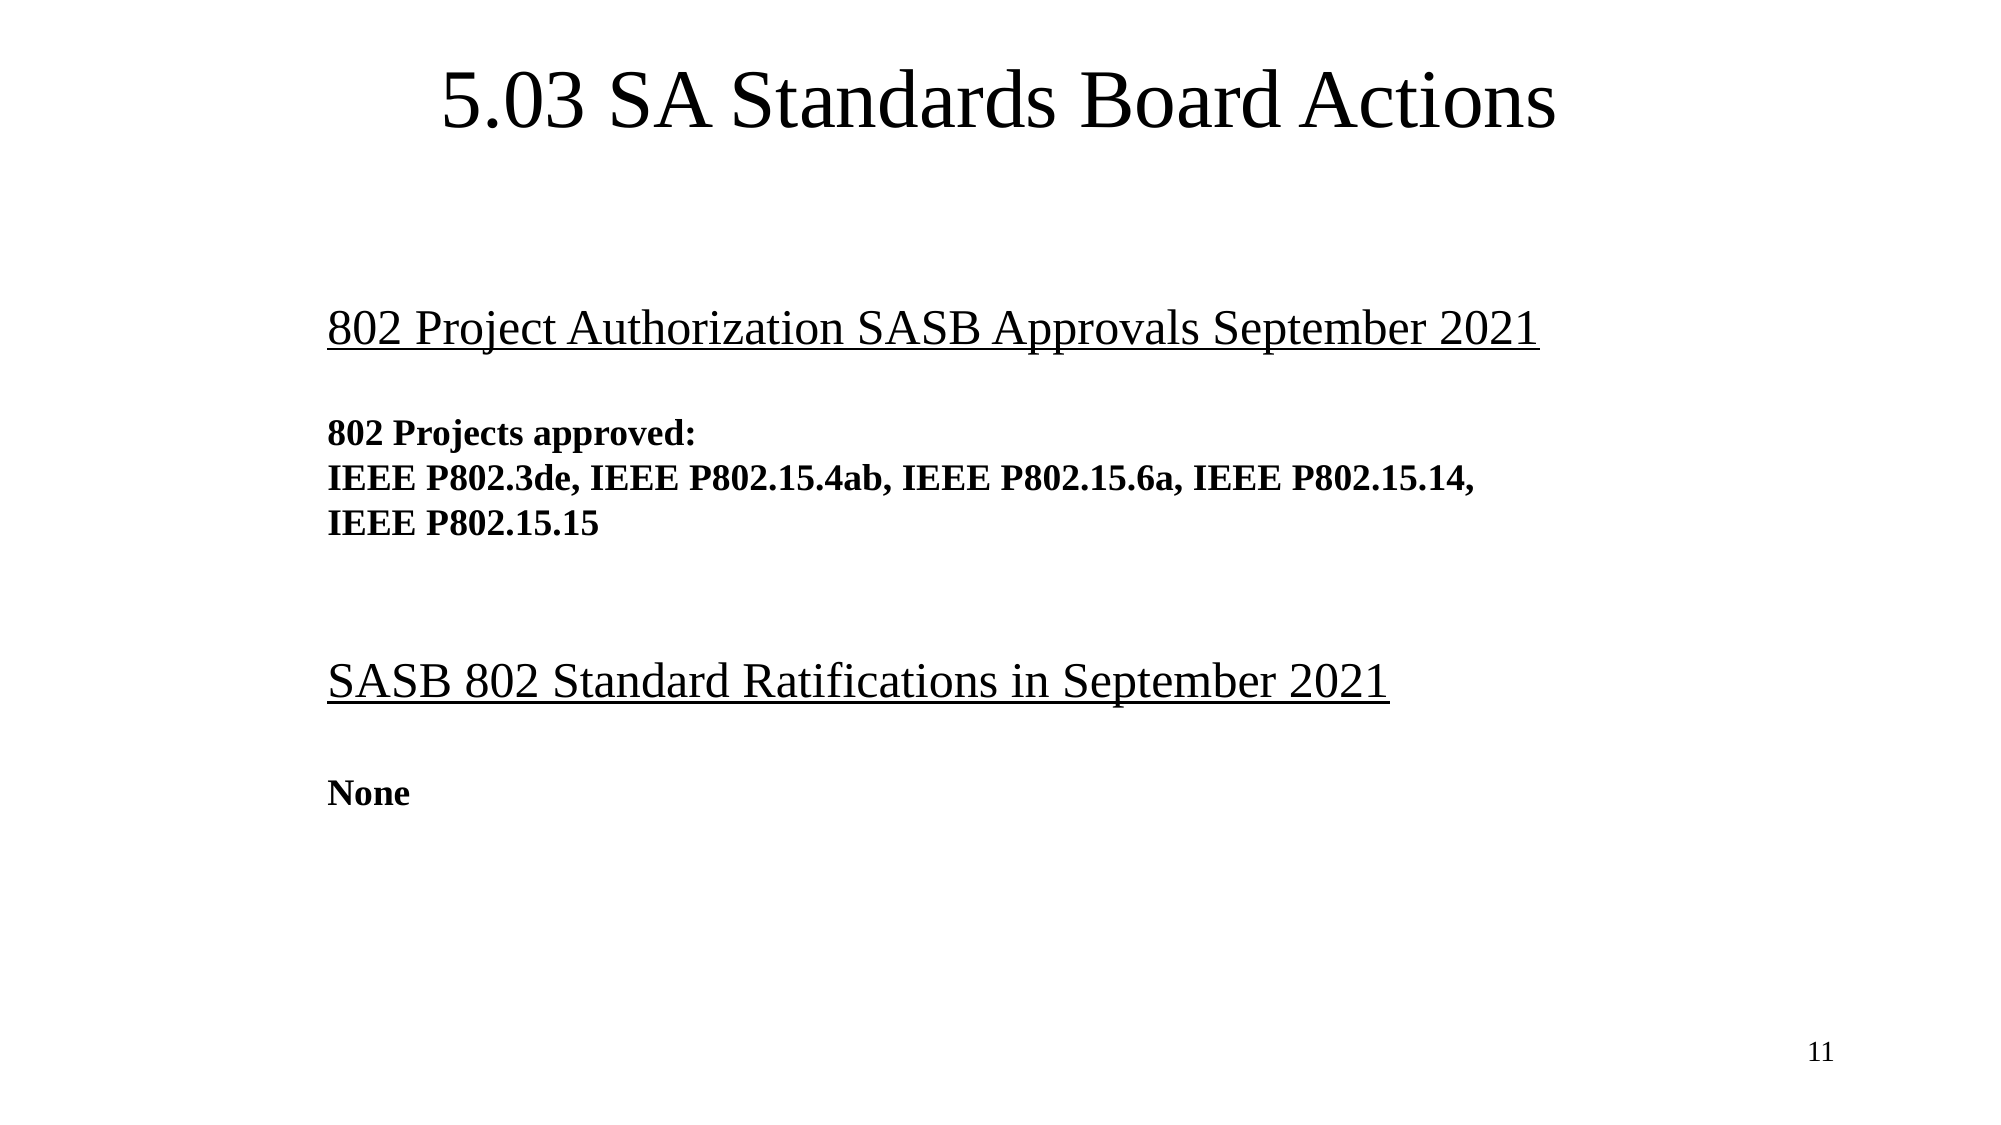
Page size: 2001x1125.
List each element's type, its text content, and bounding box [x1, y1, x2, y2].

title 5.03 SA Standards Board Actions [249, 0, 1751, 188]
slide_number 11 [1433, 1024, 1851, 1101]
text_box 802 Project Authorization SASB Approvals September 2021 802 Projects approved: IEEE P802.3de, IEEE P802.15.4ab, IEEE P802.15.6a, IEEE P802.15.14, IEEE P802.15.15 SASB 802 Standard Ratifications in September 2021 None [312, 287, 1725, 821]
